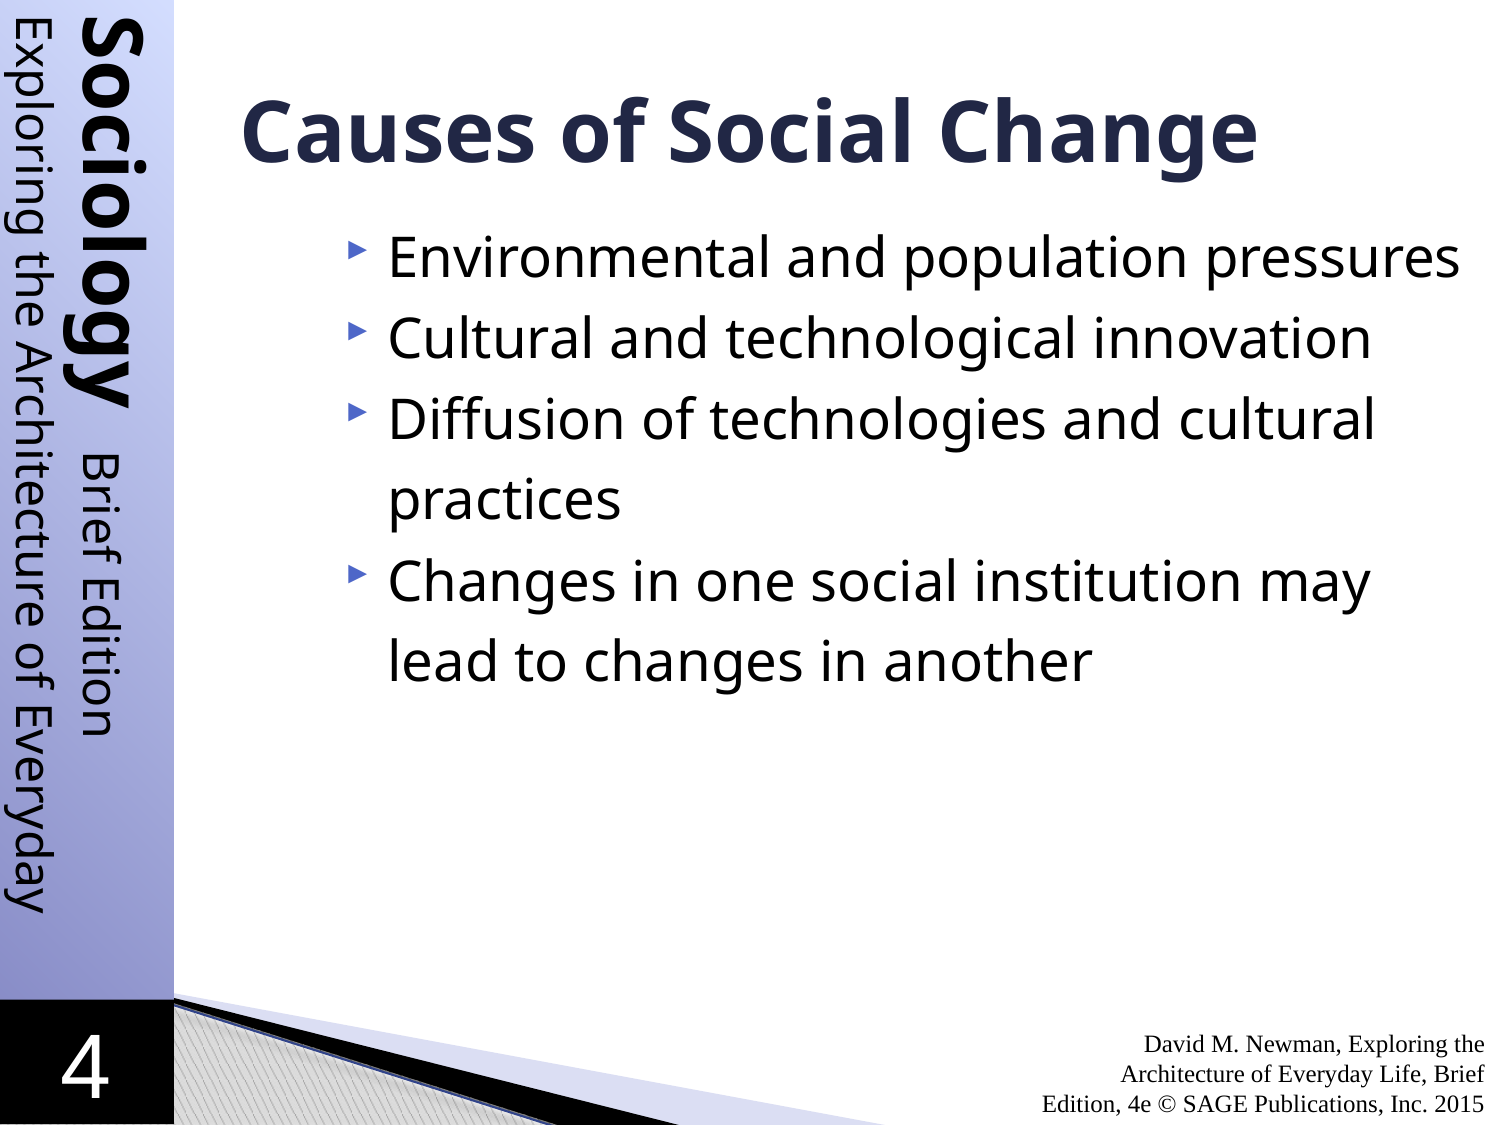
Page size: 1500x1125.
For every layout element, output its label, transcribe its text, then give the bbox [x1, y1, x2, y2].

footer David M. Newman, Exploring the Architecture of Everyday Life, Brief Edition, 4e © SAGE Publications, Inc. 2015 [1025, 1065, 1500, 1125]
title Causes of Social Change [225, 12, 1500, 188]
picture [174, 1003, 558, 1125]
list Environmental and population pressures Cultural and technological innovation Diffusion of technologies and cultural practices Changes in one social institution may lead to changes in another [312, 200, 1500, 838]
